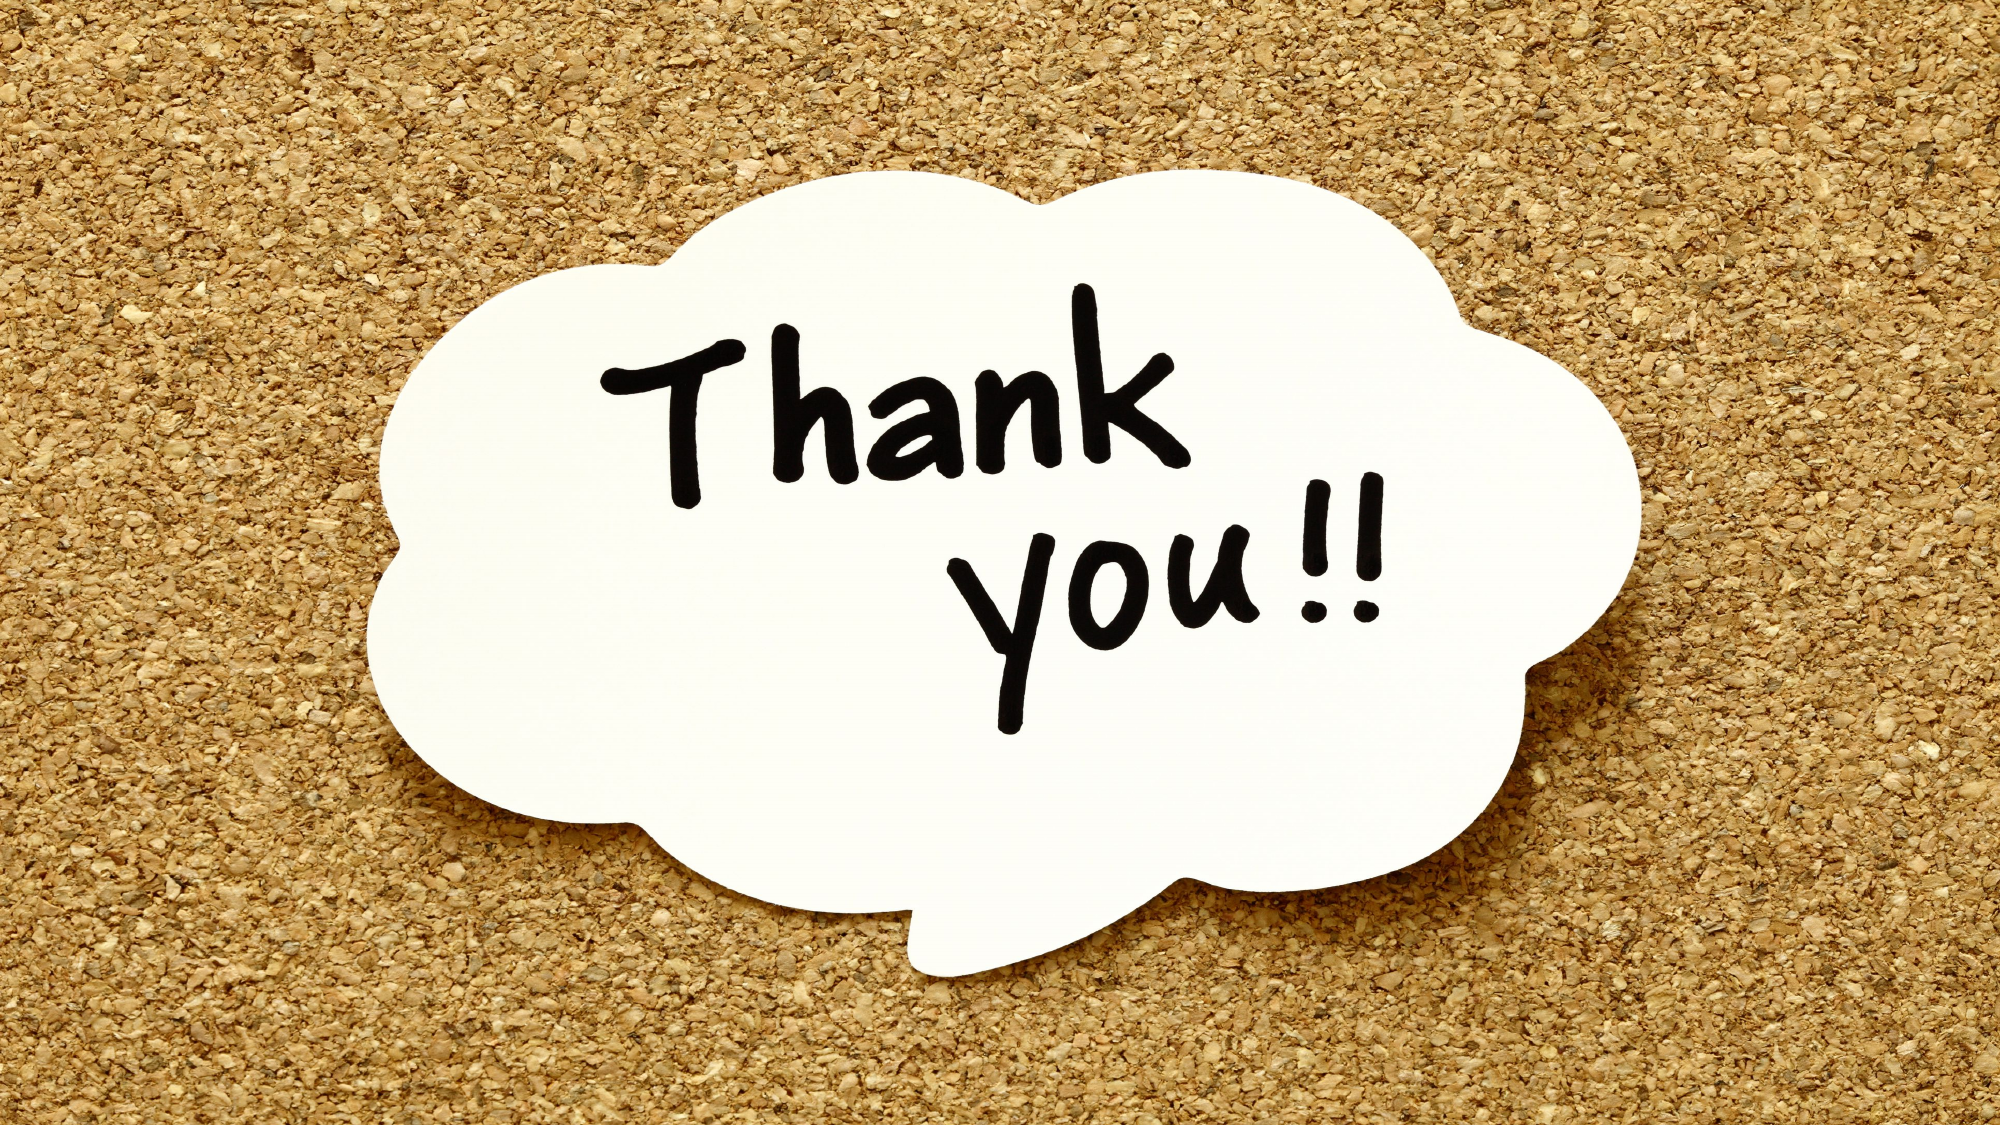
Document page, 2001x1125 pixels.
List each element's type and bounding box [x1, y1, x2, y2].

list [0, 0, 2000, 1125]
